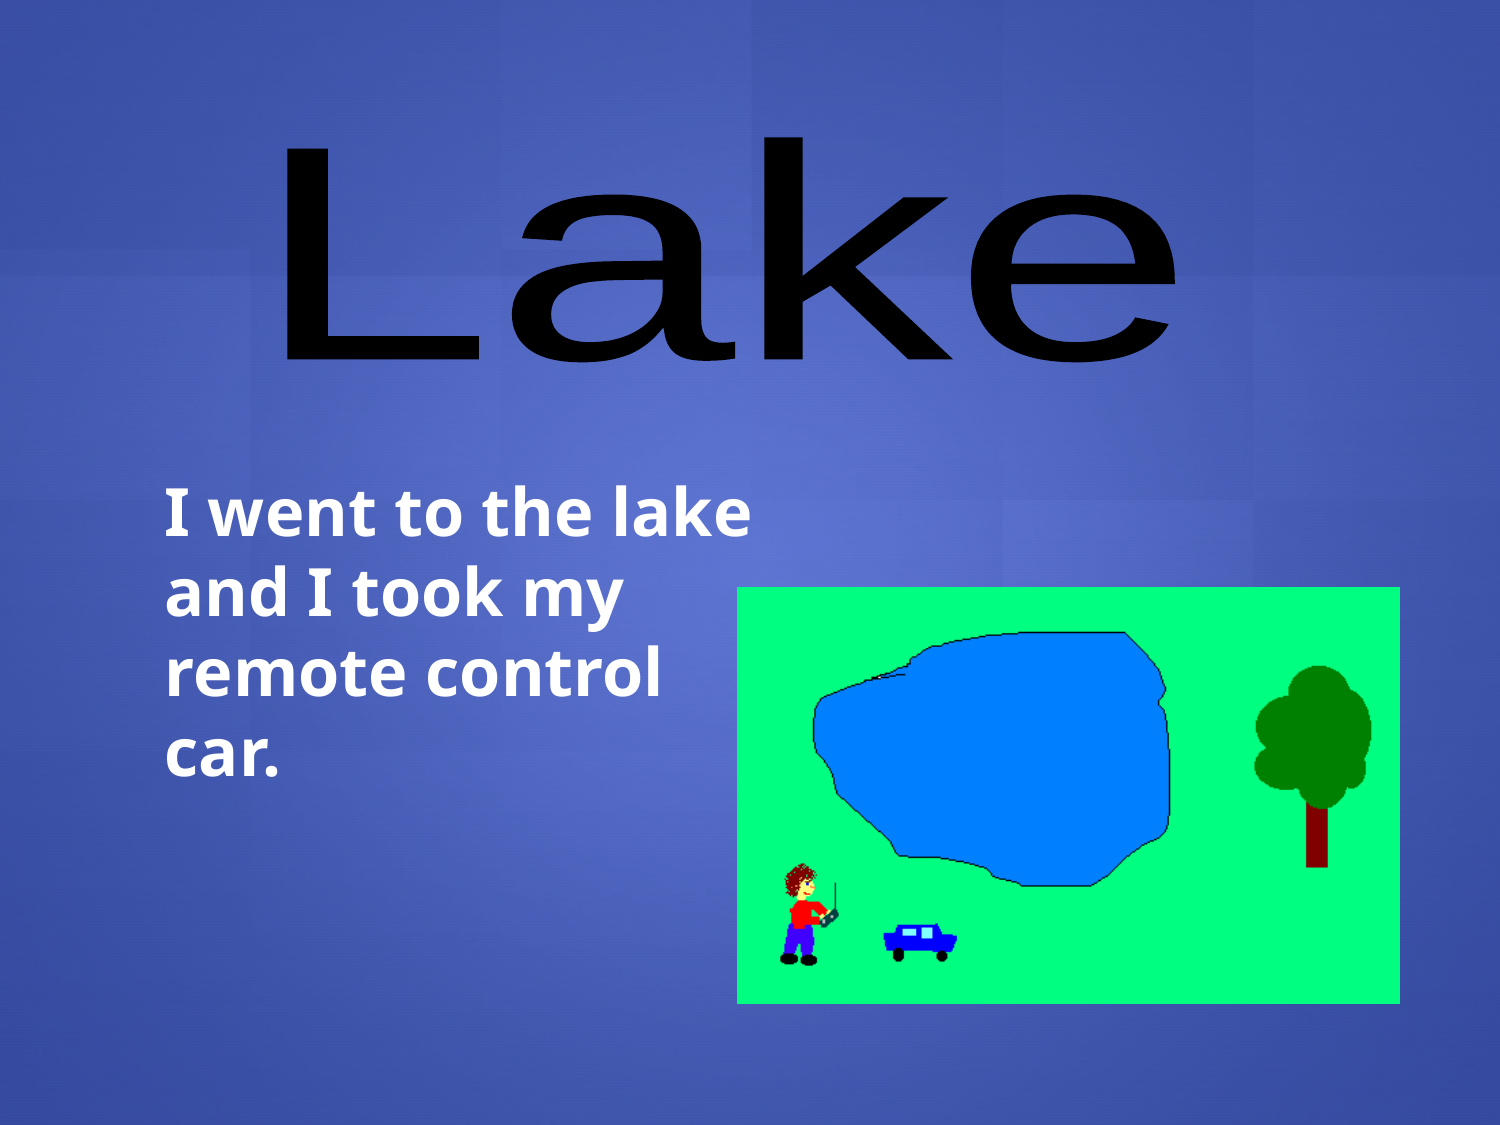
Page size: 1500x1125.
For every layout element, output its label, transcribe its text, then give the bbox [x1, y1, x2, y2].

text_box I went to the lake and I took my remote control car. [150, 462, 775, 798]
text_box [736, 586, 1401, 1005]
